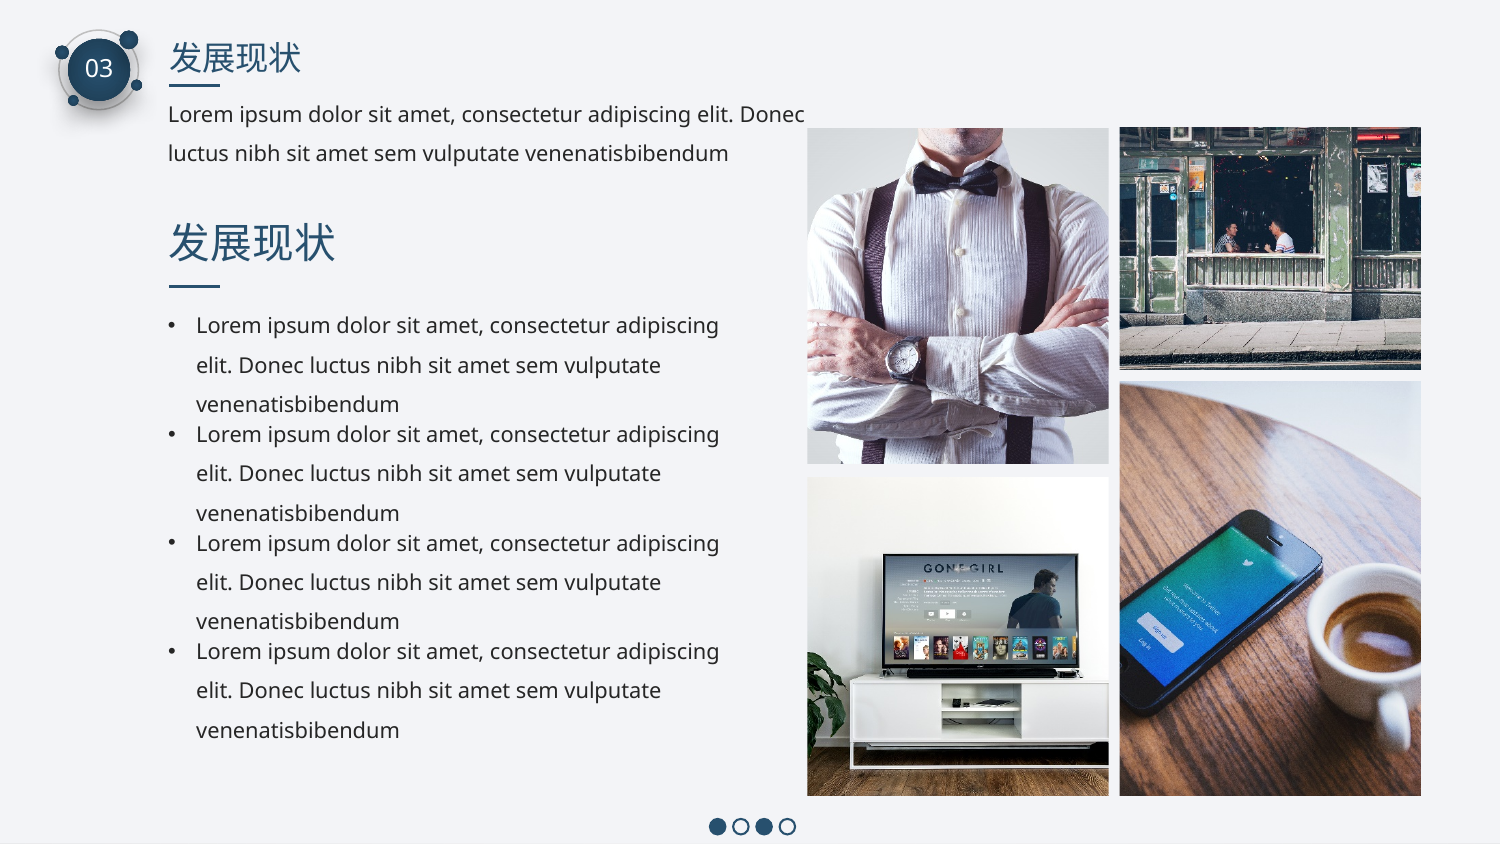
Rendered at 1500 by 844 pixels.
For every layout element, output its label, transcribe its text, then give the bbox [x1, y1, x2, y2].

text_box 发展现状 [154, 209, 351, 275]
text_box Lorem ipsum dolor sit amet, consectetur adipiscing elit. Donec luctus nibh sit amet sem vulputate venenatisbibendum [153, 400, 777, 508]
text_box 发展现状 [154, 30, 318, 79]
picture [807, 128, 1109, 464]
picture [807, 477, 1109, 796]
text_box Lorem ipsum dolor sit amet, consectetur adipiscing elit. Donec luctus nibh sit amet sem vulputate venenatisbibendum [153, 508, 777, 617]
text_box Lorem ipsum dolor sit amet, consectetur adipiscing elit. Donec luctus nibh sit amet sem vulputate venenatisbibendum [153, 617, 777, 751]
text_box Lorem ipsum dolor sit amet, consectetur adipiscing elit. Donec luctus nibh sit amet sem vulputate venenatisbibendum [153, 291, 750, 400]
text_box 03 [70, 45, 129, 91]
text_box Lorem ipsum dolor sit amet, consectetur adipiscing elit. Donec luctus nibh sit amet sem vulputate venenatisbibendum [153, 79, 825, 174]
picture [1119, 127, 1421, 370]
picture [1119, 381, 1421, 796]
